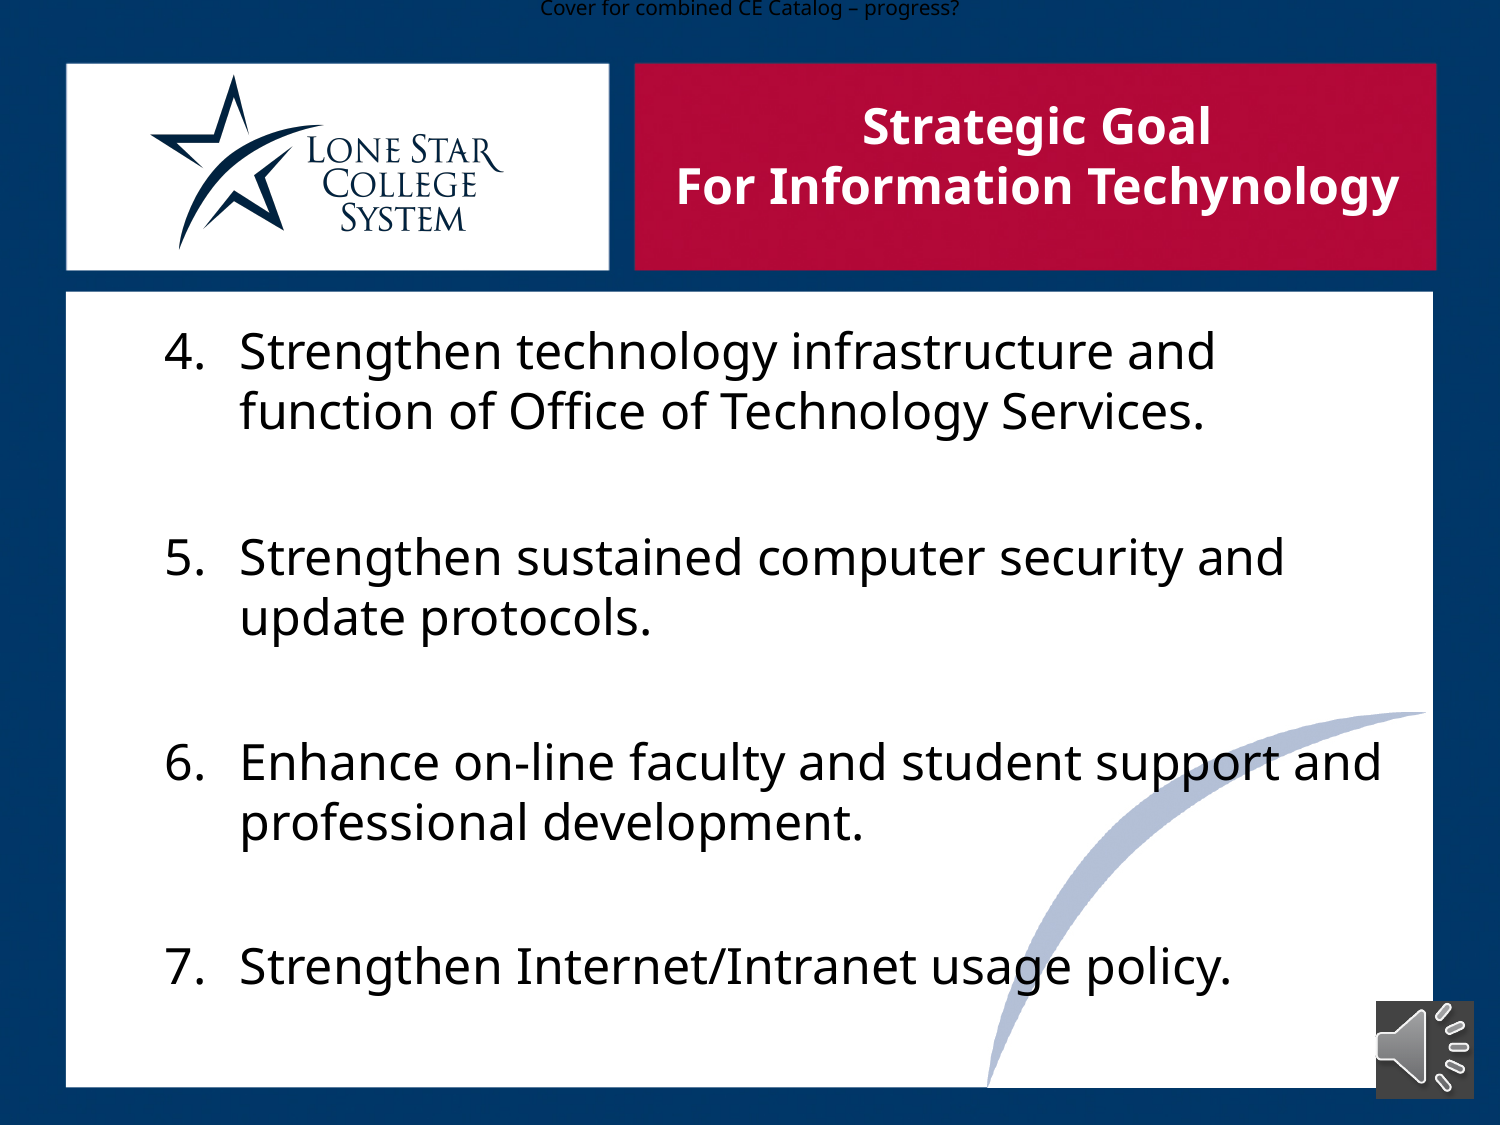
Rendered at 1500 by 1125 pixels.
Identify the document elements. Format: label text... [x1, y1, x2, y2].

picture [0, 0, 1500, 1125]
text_box Strengthen technology infrastructure and function of Office of Technology Services. Strengthen sustained computer security and update protocols. Enhance on-line faculty and student support and professional development. Strengthen Internet/Intranet usage policy. [74, 312, 1413, 1003]
text_box Strategic Goal For Information Techynology [637, 87, 1438, 223]
text_box Cover for combined CE Catalog – progress? [525, 0, 975, 88]
